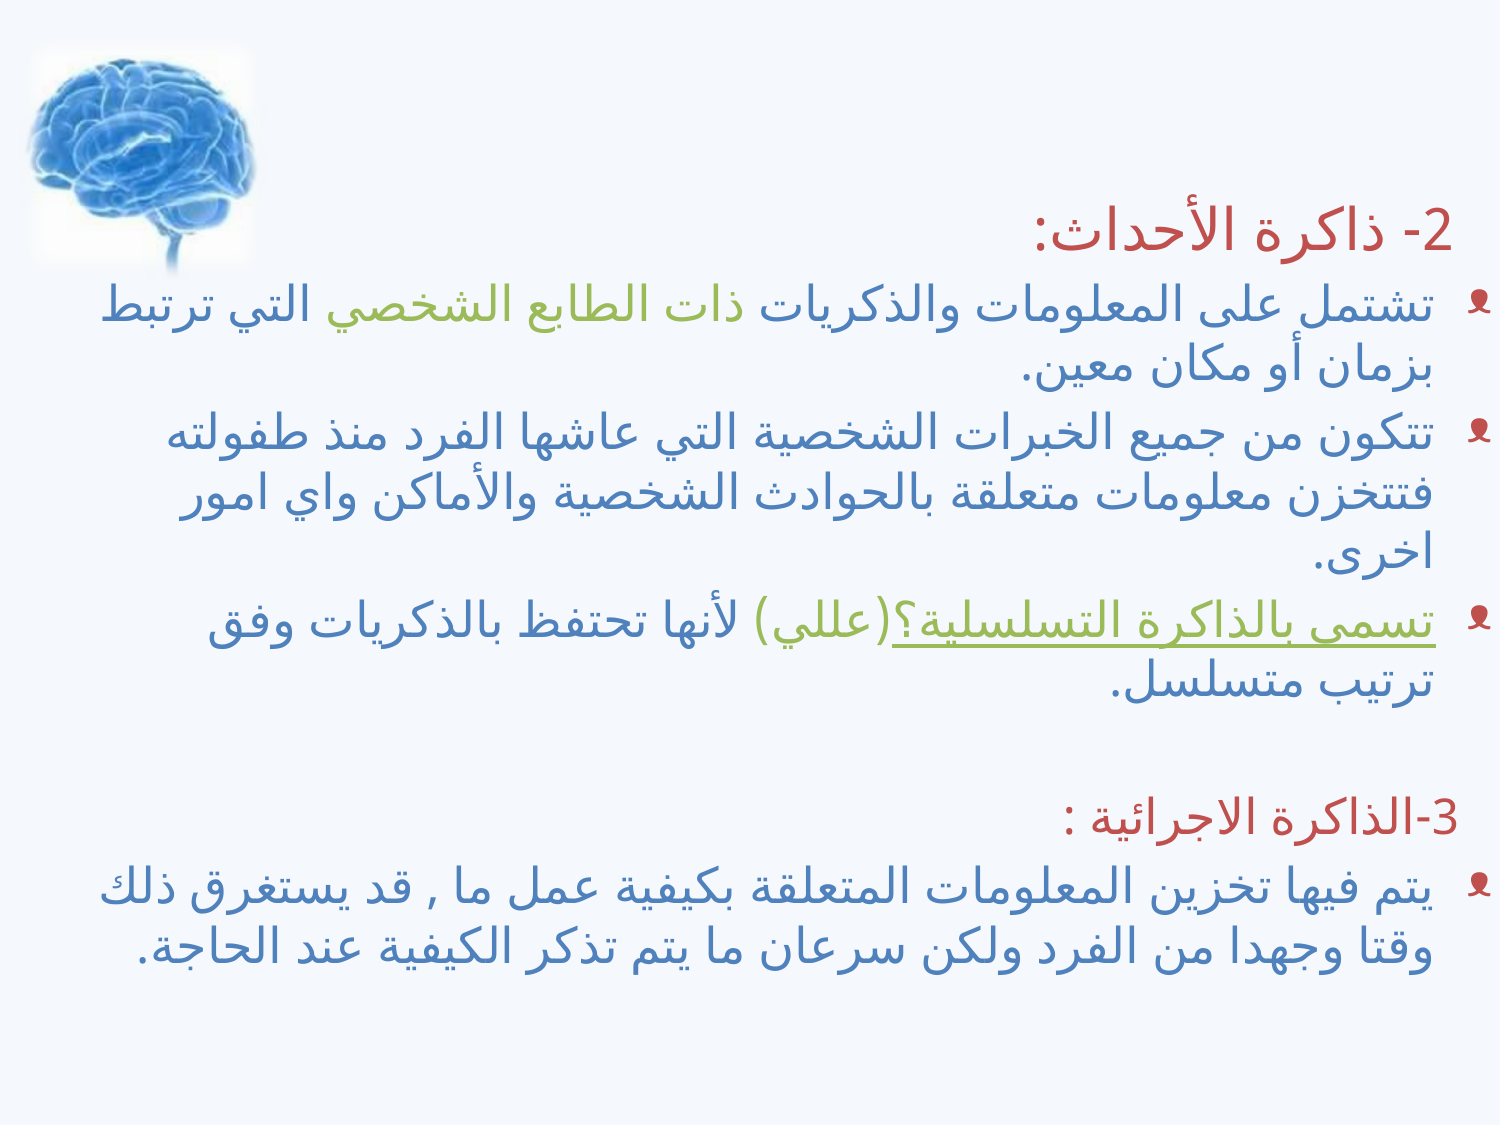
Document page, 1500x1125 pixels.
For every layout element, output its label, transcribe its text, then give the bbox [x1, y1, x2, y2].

picture [17, 30, 268, 282]
list 2- ذاكرة الأحداث: تشتمل على المعلومات والذكريات ذات الطابع الشخصي التي ترتبط بزمان أو مكان معين. تتكون من جميع الخبرات الشخصية التي عاشها الفرد منذ طفولته فتتخزن معلومات متعلقة بالحوادث الشخصية والأماكن واي امور اخرى. تسمى بالذاكرة التسلسلية؟(عللي) لأنها تحتفظ بالذكريات وفق ترتيب متسلسل. 3-الذاكرة الاجرائية : يتم فيها تخزين المعلومات المتعلقة بكيفية عمل ما , قد يستغرق ذلك وقتا وجهدا من الفرد ولكن سرعان ما يتم تذكر الكيفية عند الحاجة. [70, 184, 1500, 993]
